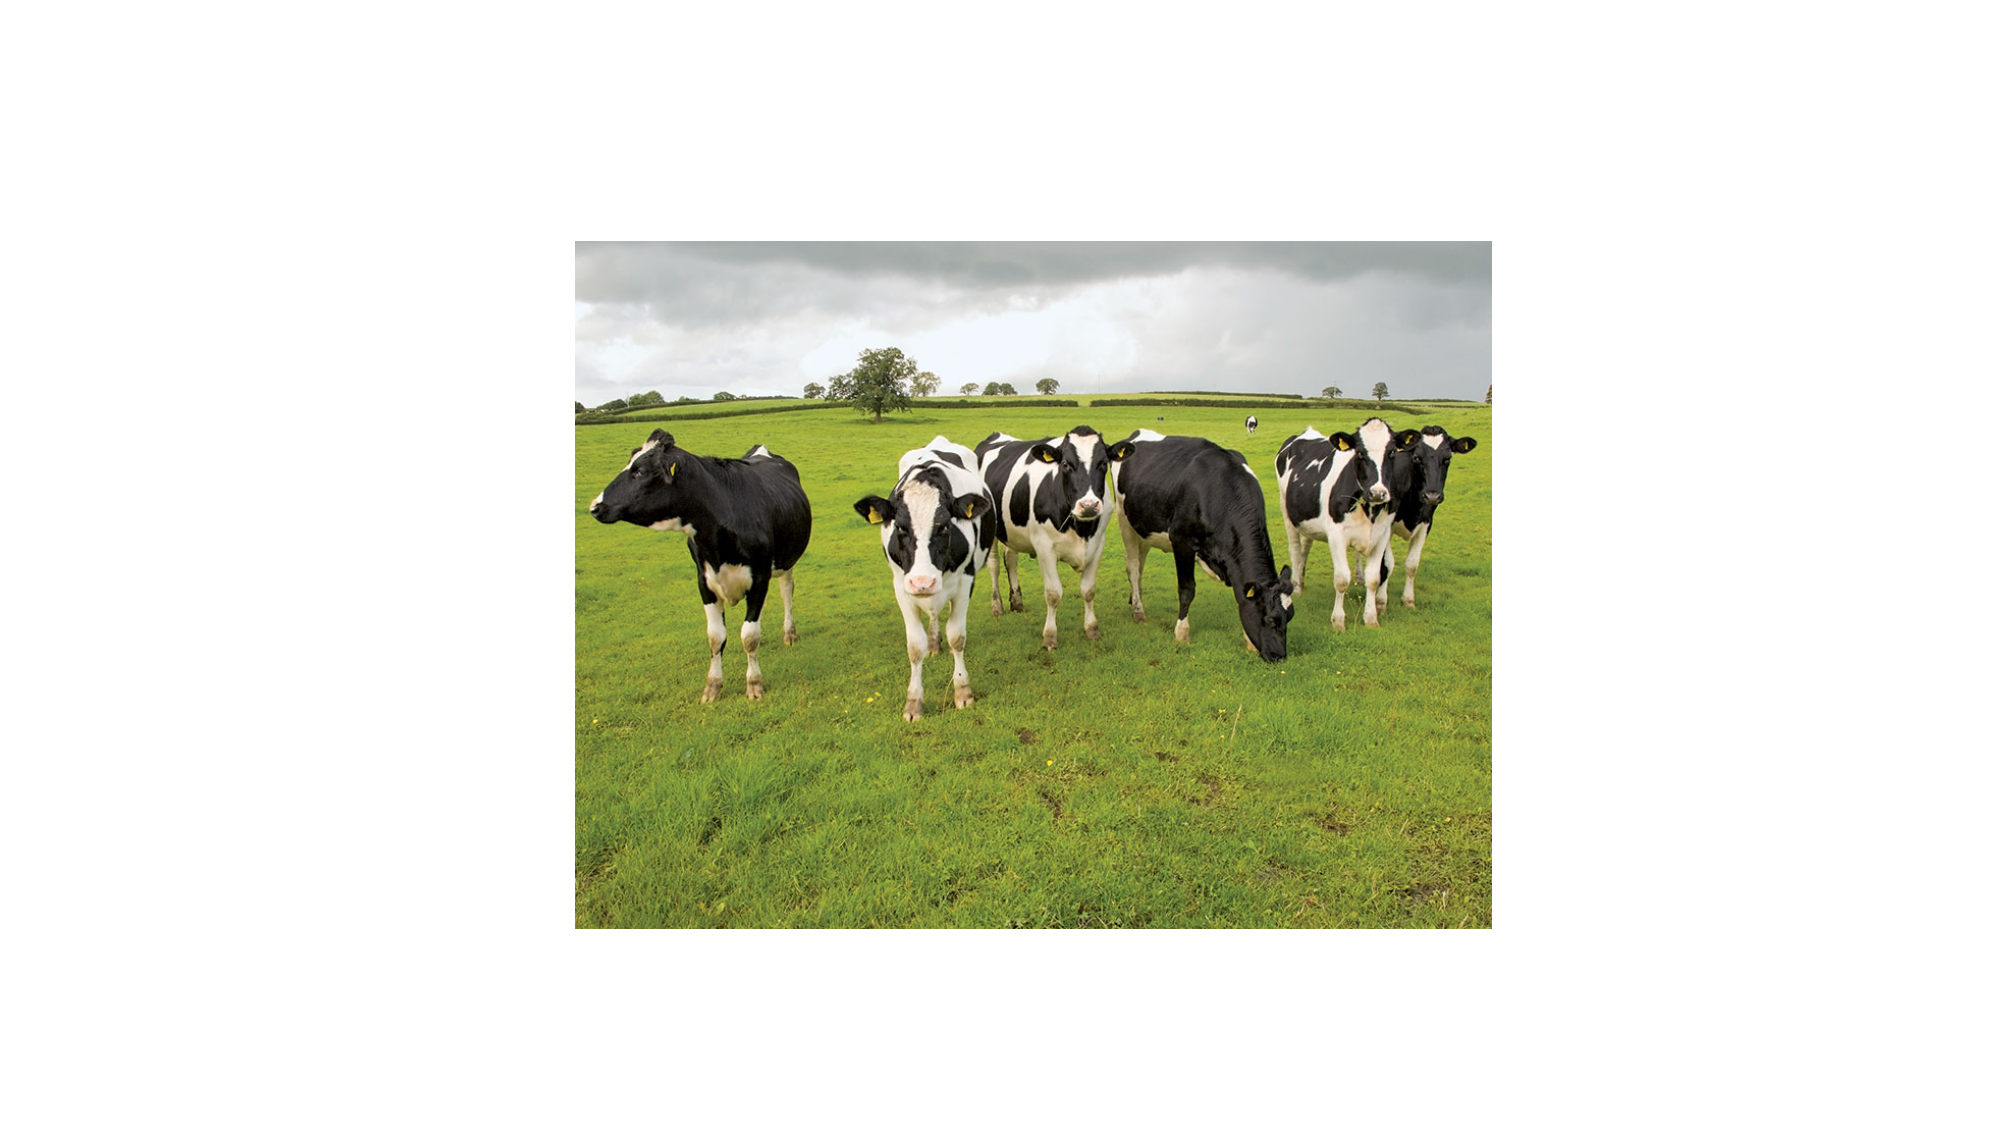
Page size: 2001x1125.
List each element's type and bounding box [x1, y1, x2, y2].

picture [575, 241, 1492, 929]
